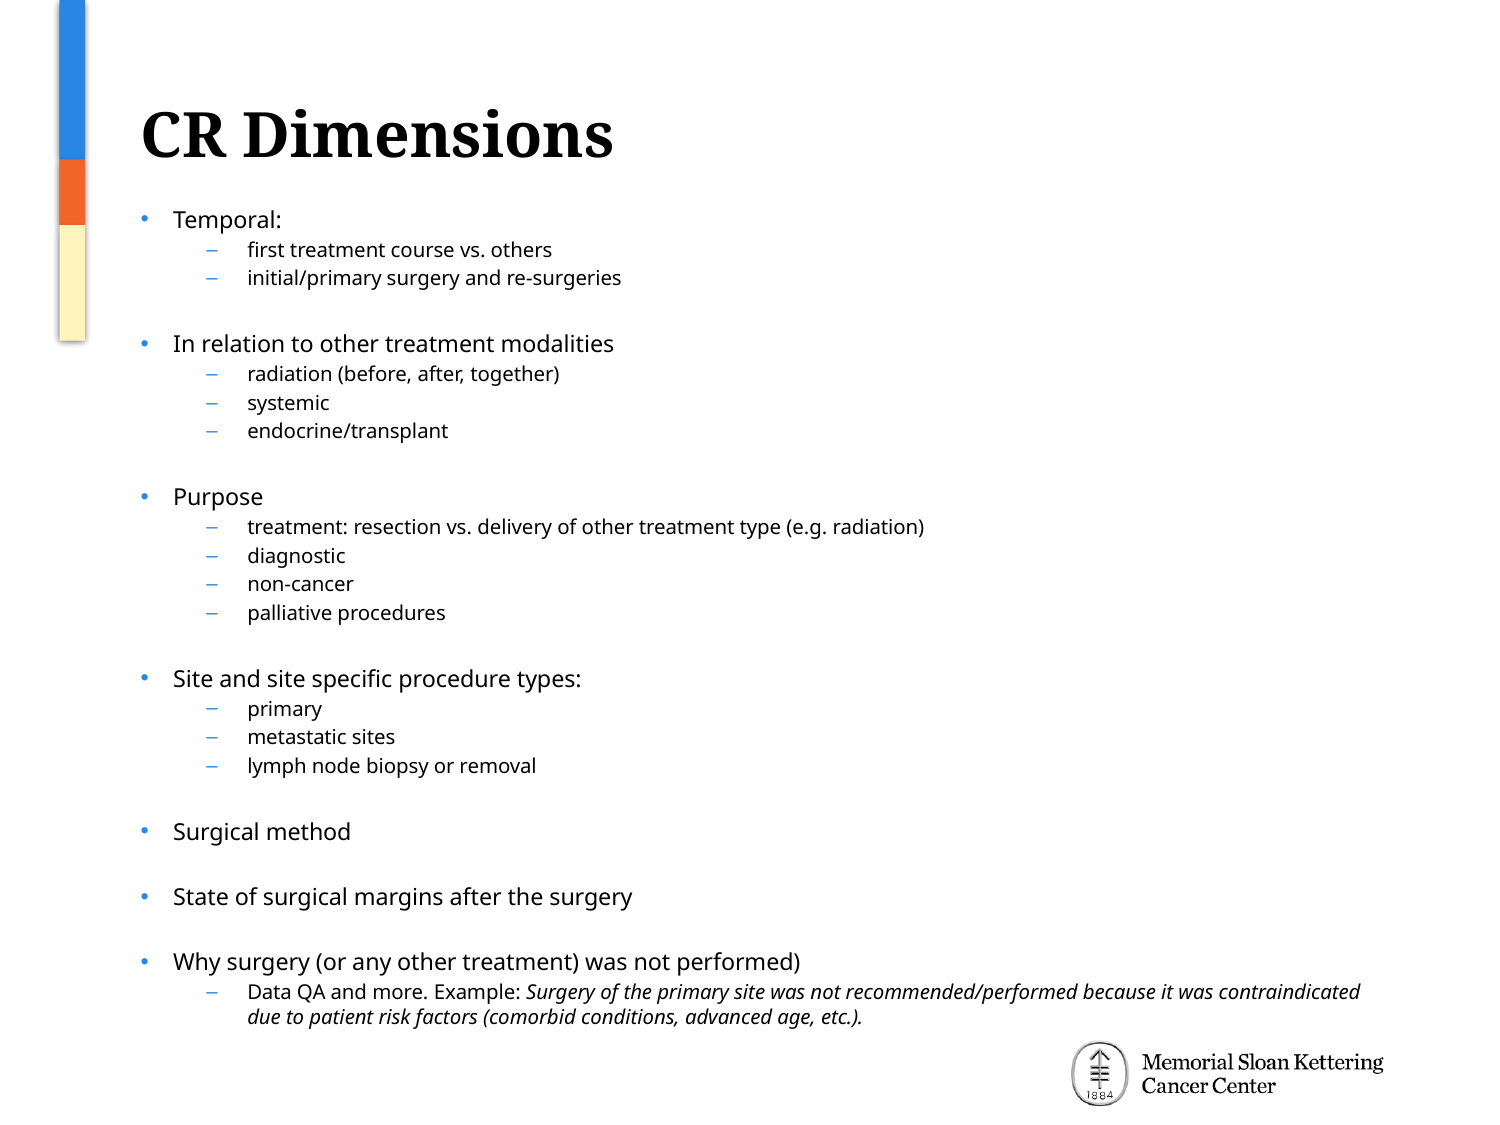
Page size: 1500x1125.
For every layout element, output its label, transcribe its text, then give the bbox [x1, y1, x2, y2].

title CR Dimensions [125, 48, 1436, 178]
list Temporal: first treatment course vs. others initial/primary surgery and re-surgeries In relation to other treatment modalities radiation (before, after, together) systemic endocrine/transplant Purpose treatment: resection vs. delivery of other treatment type (e.g. radiation) diagnostic non-cancer palliative procedures Site and site specific procedure types: primary metastatic sites lymph node biopsy or removal Surgical method State of surgical margins after the surgery Why surgery (or any other treatment) was not performed) Data QA and more. Example: Surgery of the primary site was not recommended/performed because it was contraindicated due to patient risk factors (comorbid conditions, advanced age, etc.). [125, 197, 1386, 1039]
